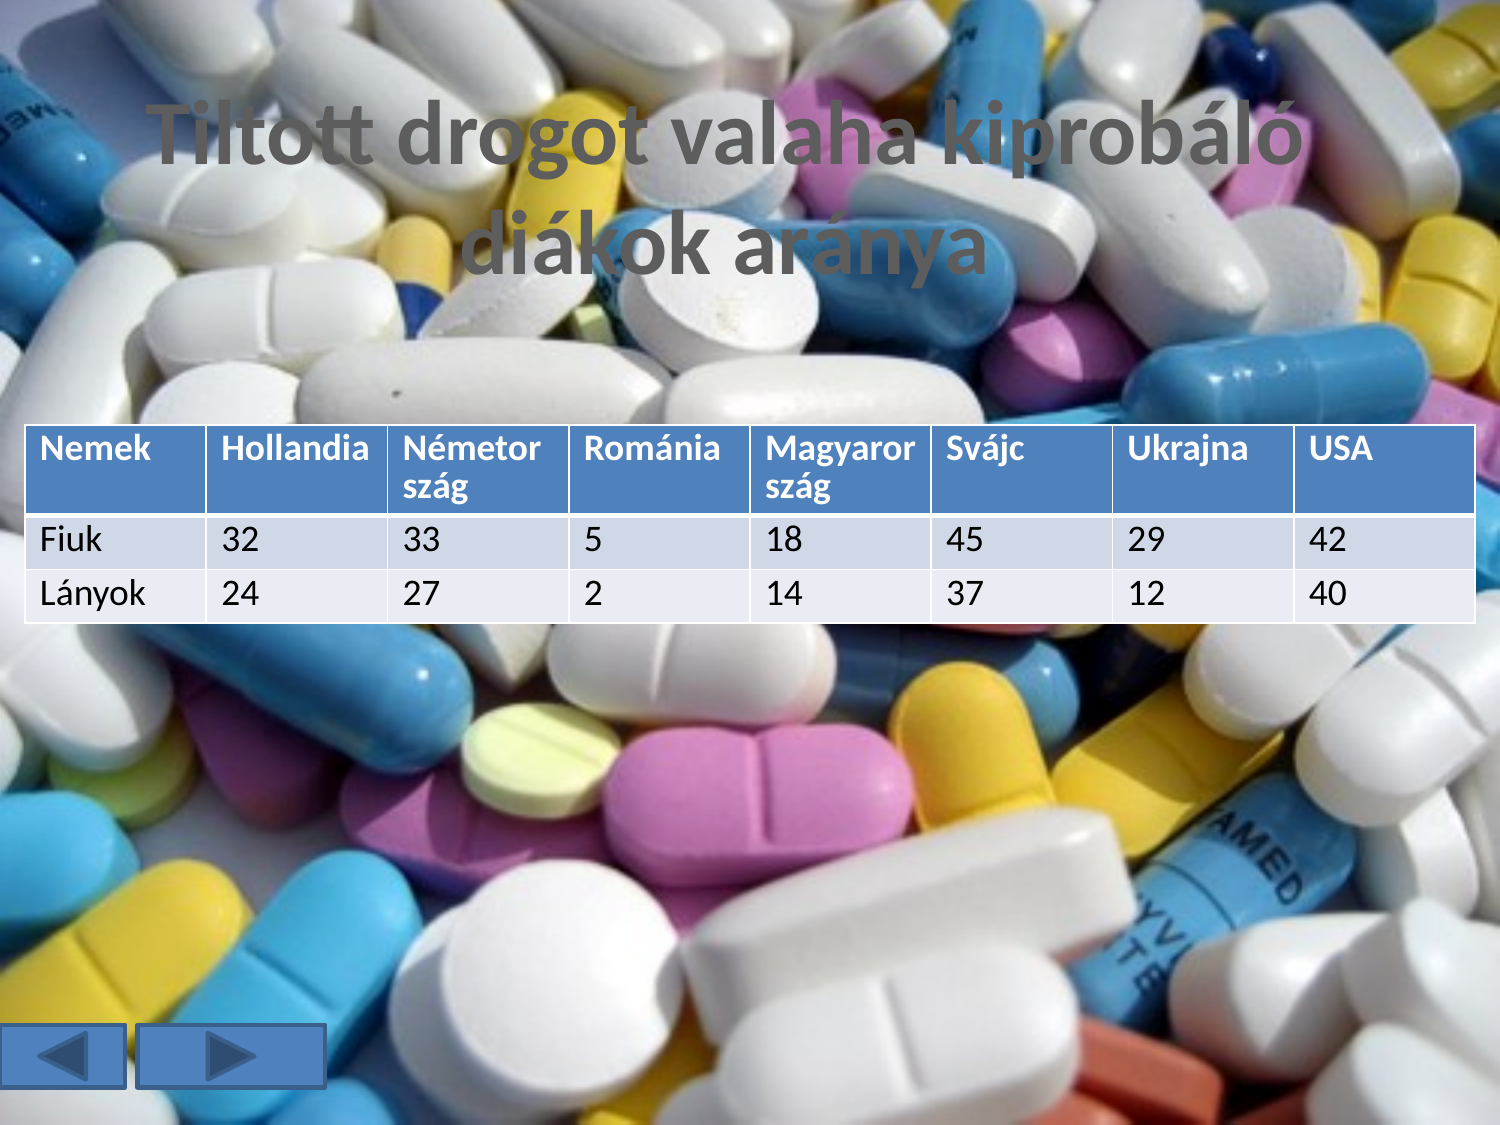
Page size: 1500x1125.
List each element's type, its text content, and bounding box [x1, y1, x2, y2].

table_cell 24 [207, 570, 387, 622]
table_cell 32 [207, 518, 387, 569]
text_box [0, 1023, 127, 1090]
table_cell Fiuk [26, 518, 205, 569]
title Tiltott drogot valaha kiprobáló diákok aránya [87, 62, 1363, 304]
picture [0, 0, 1500, 1125]
table_cell 12 [1113, 570, 1293, 622]
table_cell 40 [1295, 570, 1474, 622]
table_cell 2 [570, 570, 749, 622]
table_header Hollandia [207, 426, 387, 513]
table_cell 42 [1295, 518, 1474, 569]
table_cell 18 [751, 518, 930, 569]
table_cell Lányok [26, 570, 205, 622]
table_header Nemek [26, 426, 205, 513]
text_box [135, 1023, 327, 1090]
table_cell 45 [932, 518, 1112, 569]
table_header Ukrajna [1113, 426, 1293, 513]
table_cell 5 [570, 518, 749, 569]
table_header Románia [570, 426, 749, 513]
table_header Svájc [932, 426, 1112, 513]
table_header USA [1295, 426, 1474, 513]
table_cell 14 [751, 570, 930, 622]
table_cell 27 [388, 570, 568, 622]
table_cell 29 [1113, 518, 1293, 569]
table_cell 37 [932, 570, 1112, 622]
table_header Magyarország [751, 426, 930, 513]
table_header Németország [388, 426, 568, 513]
table_cell 33 [388, 518, 568, 569]
